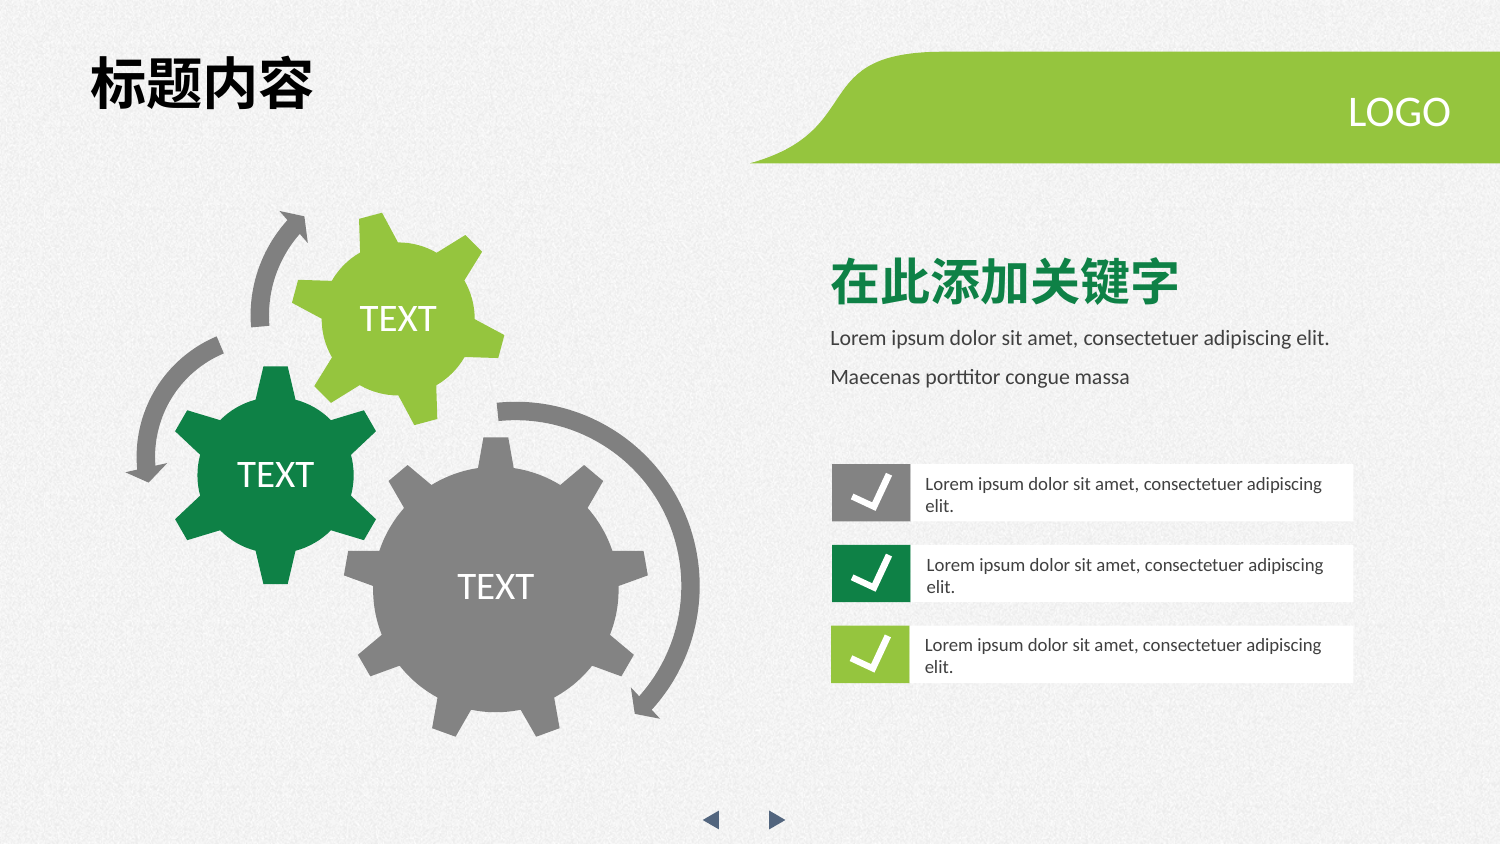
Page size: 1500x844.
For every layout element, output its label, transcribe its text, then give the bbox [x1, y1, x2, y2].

text_box 在此添加关键字 Lorem ipsum dolor sit amet, consectetuer adipiscing elit. Maecenas porttitor congue massa [815, 213, 1433, 397]
text_box Lorem ipsum dolor sit amet, consectetuer adipiscing elit. [911, 545, 1354, 605]
text_box [829, 624, 908, 685]
text_box LOGO [1333, 75, 1466, 143]
text_box [848, 470, 895, 513]
text_box 标题内容 [75, 41, 331, 124]
text_box [747, 49, 1500, 166]
text_box [830, 543, 909, 604]
text_box [847, 632, 893, 675]
text_box Lorem ipsum dolor sit amet, consectetuer adipiscing elit. [910, 625, 1354, 685]
text_box Lorem ipsum dolor sit amet, consectetuer adipiscing elit. [910, 463, 1354, 524]
text_box TEXT [289, 210, 507, 428]
text_box [496, 401, 700, 719]
text_box TEXT [341, 435, 650, 739]
text_box [848, 551, 895, 594]
text_box TEXT [173, 364, 378, 587]
text_box [125, 336, 224, 483]
picture [0, 0, 1500, 844]
text_box [830, 462, 909, 523]
text_box [250, 210, 308, 328]
